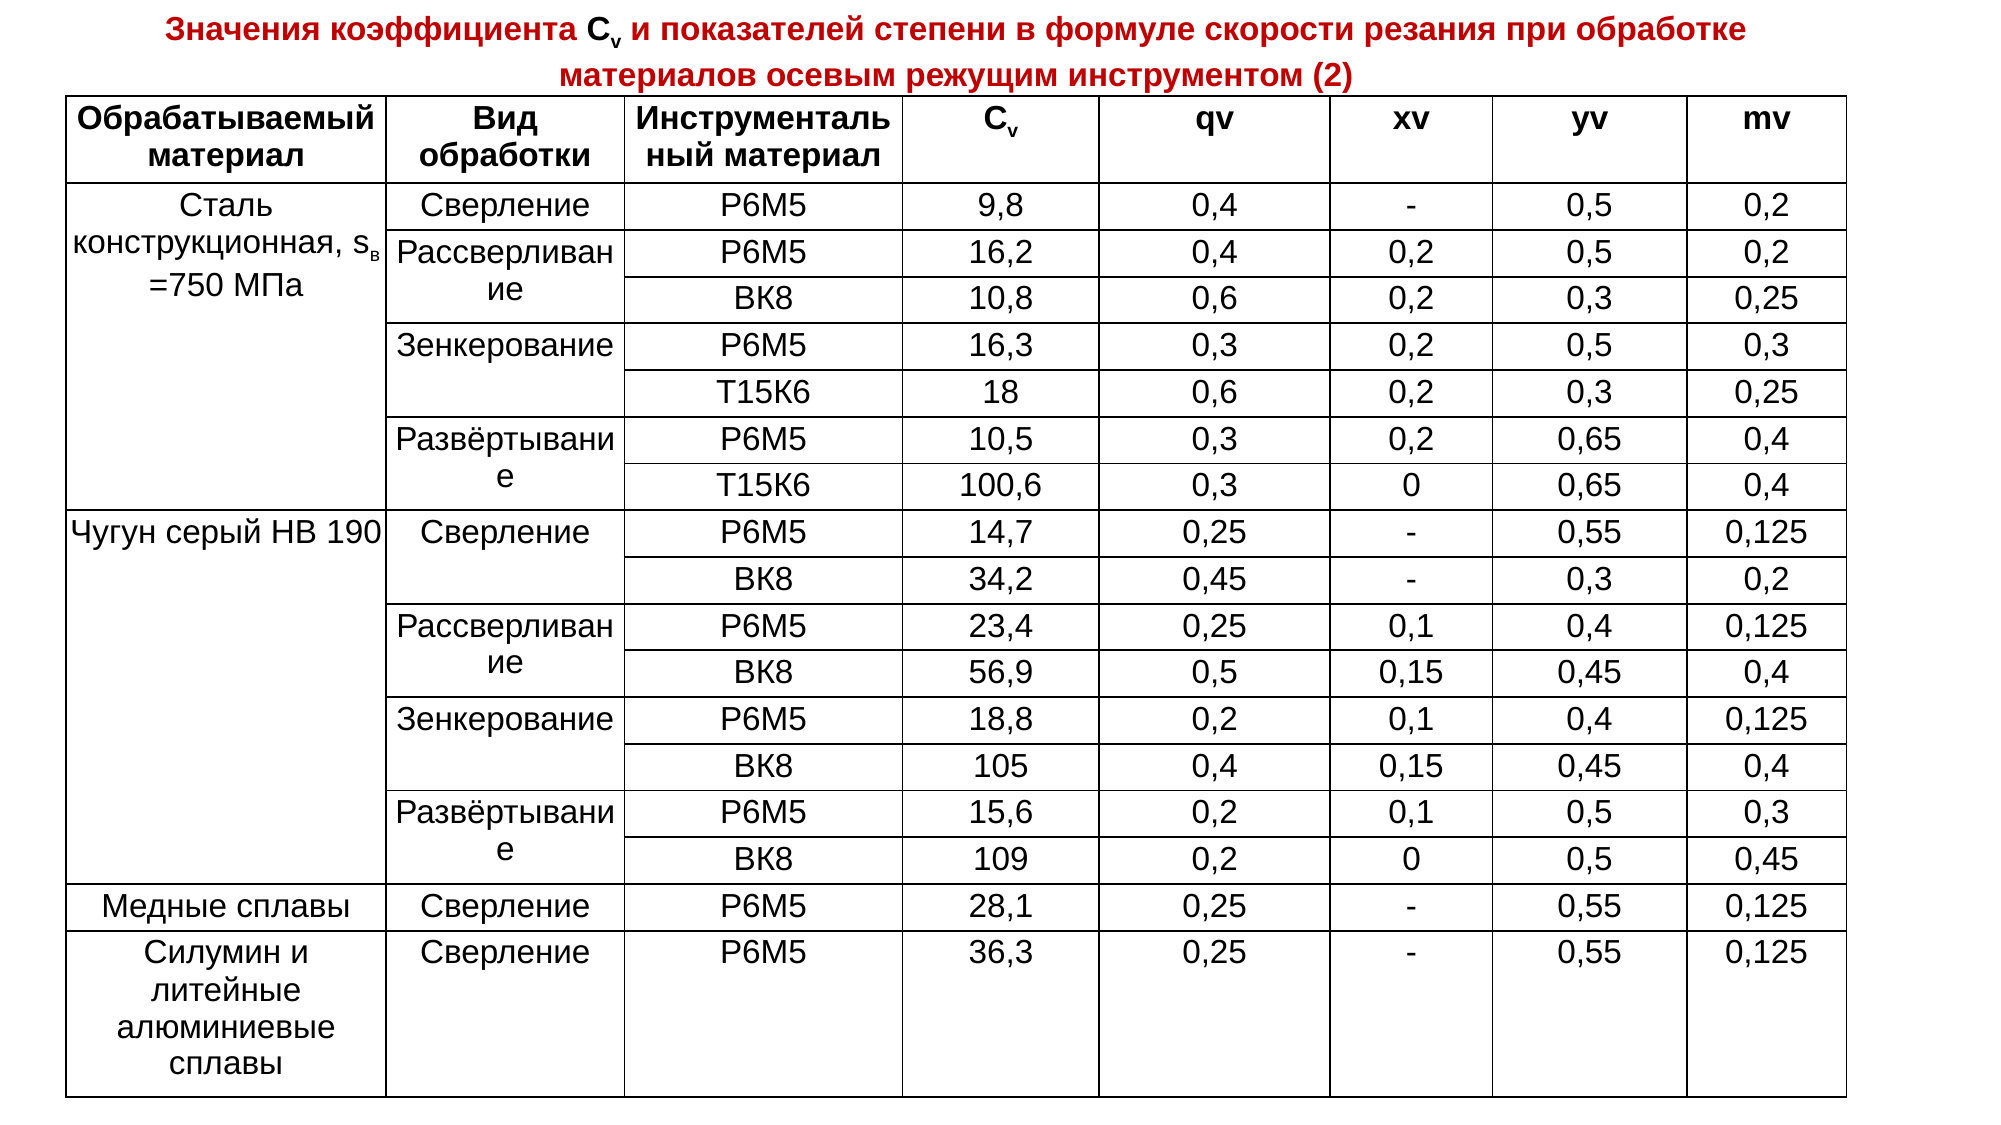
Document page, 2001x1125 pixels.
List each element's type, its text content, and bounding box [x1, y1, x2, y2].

table_cell 0,25 [1100, 605, 1329, 649]
table_cell 0,3 [1100, 418, 1329, 463]
table_cell 0,2 [1688, 184, 1846, 229]
table_cell 0,125 [1688, 698, 1846, 743]
table_cell 0,15 [1331, 745, 1492, 790]
table_cell 0,5 [1493, 184, 1686, 229]
table_cell - [1331, 184, 1492, 229]
table_cell 0,4 [1100, 231, 1329, 276]
table_cell 0,5 [1493, 324, 1686, 369]
table_cell 0,5 [1493, 838, 1686, 883]
table_cell Р6М5 [625, 698, 902, 743]
table_cell 23,4 [903, 605, 1098, 649]
table_cell Р6М5 [625, 324, 902, 369]
table_cell 0,4 [1688, 418, 1846, 463]
table_cell 0,25 [1688, 371, 1846, 416]
table_cell 18 [903, 371, 1098, 416]
table_header mv [1688, 97, 1846, 182]
table_cell ВК8 [625, 558, 902, 603]
table_cell 10,5 [903, 418, 1098, 463]
table_cell 0,5 [1493, 791, 1686, 836]
table_cell Р6М5 [625, 418, 902, 463]
table_cell Сверление [387, 932, 624, 1096]
table_cell Силумин и литейные алюминиевые сплавы [67, 932, 385, 1096]
table_cell 109 [903, 838, 1098, 883]
table_cell 0,1 [1331, 791, 1492, 836]
table_cell - [1331, 558, 1492, 603]
table_cell Рассверливание [387, 605, 624, 696]
table_cell Рассверливание [387, 231, 624, 322]
table_cell 100,6 [903, 464, 1098, 509]
table_cell 0,65 [1493, 418, 1686, 463]
table_cell 0,4 [1493, 605, 1686, 649]
table_cell 0,25 [1100, 932, 1329, 1096]
table_cell 0,3 [1688, 791, 1846, 836]
table_cell 0,55 [1493, 511, 1686, 556]
table_cell Р6М5 [625, 605, 902, 649]
table_cell 0,3 [1493, 371, 1686, 416]
table_cell 0,45 [1100, 558, 1329, 603]
table_cell 10,8 [903, 278, 1098, 322]
table_cell Сверление [387, 184, 624, 229]
table_cell 0,3 [1100, 464, 1329, 509]
table_cell ВК8 [625, 745, 902, 790]
table_cell 36,3 [903, 932, 1098, 1096]
table_cell 105 [903, 745, 1098, 790]
table_cell 16,2 [903, 231, 1098, 276]
table_cell 0,125 [1688, 605, 1846, 649]
table_cell ВК8 [625, 278, 902, 322]
table_cell 9,8 [903, 184, 1098, 229]
table_header Cv [903, 97, 1098, 182]
table_cell 0,3 [1688, 324, 1846, 369]
table_cell Зенкерование [387, 698, 624, 790]
table_cell 0,2 [1331, 371, 1492, 416]
table_cell Сверление [387, 511, 624, 603]
table_cell 0,4 [1100, 184, 1329, 229]
table_cell 0,3 [1493, 558, 1686, 603]
table_cell 0,3 [1100, 324, 1329, 369]
table_cell 0,25 [1100, 885, 1329, 930]
table_cell Р6М5 [625, 184, 902, 229]
table_cell 0,6 [1100, 371, 1329, 416]
table_cell 0,2 [1100, 791, 1329, 836]
table_cell Сталь конструкционная, sв=750 МПа [67, 184, 385, 509]
table_cell 0,125 [1688, 885, 1846, 930]
table_cell 0,5 [1100, 651, 1329, 696]
table_header qv [1100, 97, 1329, 182]
table_cell 34,2 [903, 558, 1098, 603]
table_cell 16,3 [903, 324, 1098, 369]
table_cell 0,5 [1493, 231, 1686, 276]
table_cell 0,4 [1688, 464, 1846, 509]
table_cell 18,8 [903, 698, 1098, 743]
table_header yv [1493, 97, 1686, 182]
table_cell 0 [1331, 464, 1492, 509]
table_cell - [1331, 932, 1492, 1096]
table_header Обрабатываемый материал [67, 97, 385, 182]
table_cell Р6М5 [625, 932, 902, 1096]
table_cell 56,9 [903, 651, 1098, 696]
table_header Вид обработки [387, 97, 624, 182]
table_cell 0,6 [1100, 278, 1329, 322]
table_cell 0,55 [1493, 885, 1686, 930]
table_cell 15,6 [903, 791, 1098, 836]
table_cell 0,3 [1493, 278, 1686, 322]
table_cell 0,65 [1493, 464, 1686, 509]
table_cell 0,2 [1100, 838, 1329, 883]
table_cell Р6М5 [625, 791, 902, 836]
table_cell 0,55 [1493, 932, 1686, 1096]
table_cell 0,25 [1688, 278, 1846, 322]
table_cell 0,4 [1688, 651, 1846, 696]
table_cell Т15К6 [625, 464, 902, 509]
table_cell Сверление [387, 885, 624, 930]
table_cell 0,2 [1100, 698, 1329, 743]
table_cell Р6М5 [625, 231, 902, 276]
table_cell 0,45 [1688, 838, 1846, 883]
table_cell ВК8 [625, 838, 902, 883]
table_cell 0,4 [1100, 745, 1329, 790]
table_cell 0,125 [1688, 511, 1846, 556]
table_header Инструментальный материал [625, 97, 902, 182]
table_cell 0,45 [1493, 745, 1686, 790]
table_cell 0,4 [1493, 698, 1686, 743]
table_cell 0,25 [1100, 511, 1329, 556]
table_cell 14,7 [903, 511, 1098, 556]
table_cell 0,1 [1331, 698, 1492, 743]
table_cell 0,125 [1688, 932, 1846, 1096]
table_cell Медные сплавы [67, 885, 385, 930]
table_cell 0,15 [1331, 651, 1492, 696]
table_cell 0,2 [1688, 558, 1846, 603]
table_cell Т15К6 [625, 371, 902, 416]
table_cell ВК8 [625, 651, 902, 696]
table_cell Развёртывание [387, 418, 624, 509]
table_cell 28,1 [903, 885, 1098, 930]
table_cell Зенкерование [387, 324, 624, 416]
table_cell 0,2 [1331, 324, 1492, 369]
table_header xv [1331, 97, 1492, 182]
table_cell 0,4 [1688, 745, 1846, 790]
table_cell 0,1 [1331, 605, 1492, 649]
table_cell 0 [1331, 838, 1492, 883]
table_cell 0,2 [1331, 278, 1492, 322]
table_cell 0,2 [1688, 231, 1846, 276]
table_cell Чугун серый НВ 190 [67, 511, 385, 883]
table_cell - [1331, 885, 1492, 930]
table_cell Развёртывание [387, 791, 624, 883]
text_box Значения коэффициента Cv и показателей степени в формуле скорости резания при обработке материалов осевым режущим инструментом (2) [66, 0, 1847, 95]
table_cell Р6М5 [625, 511, 902, 556]
table_cell 0,45 [1493, 651, 1686, 696]
table_cell 0,2 [1331, 418, 1492, 463]
table_cell Р6М5 [625, 885, 902, 930]
table_cell - [1331, 511, 1492, 556]
table_cell 0,2 [1331, 231, 1492, 276]
